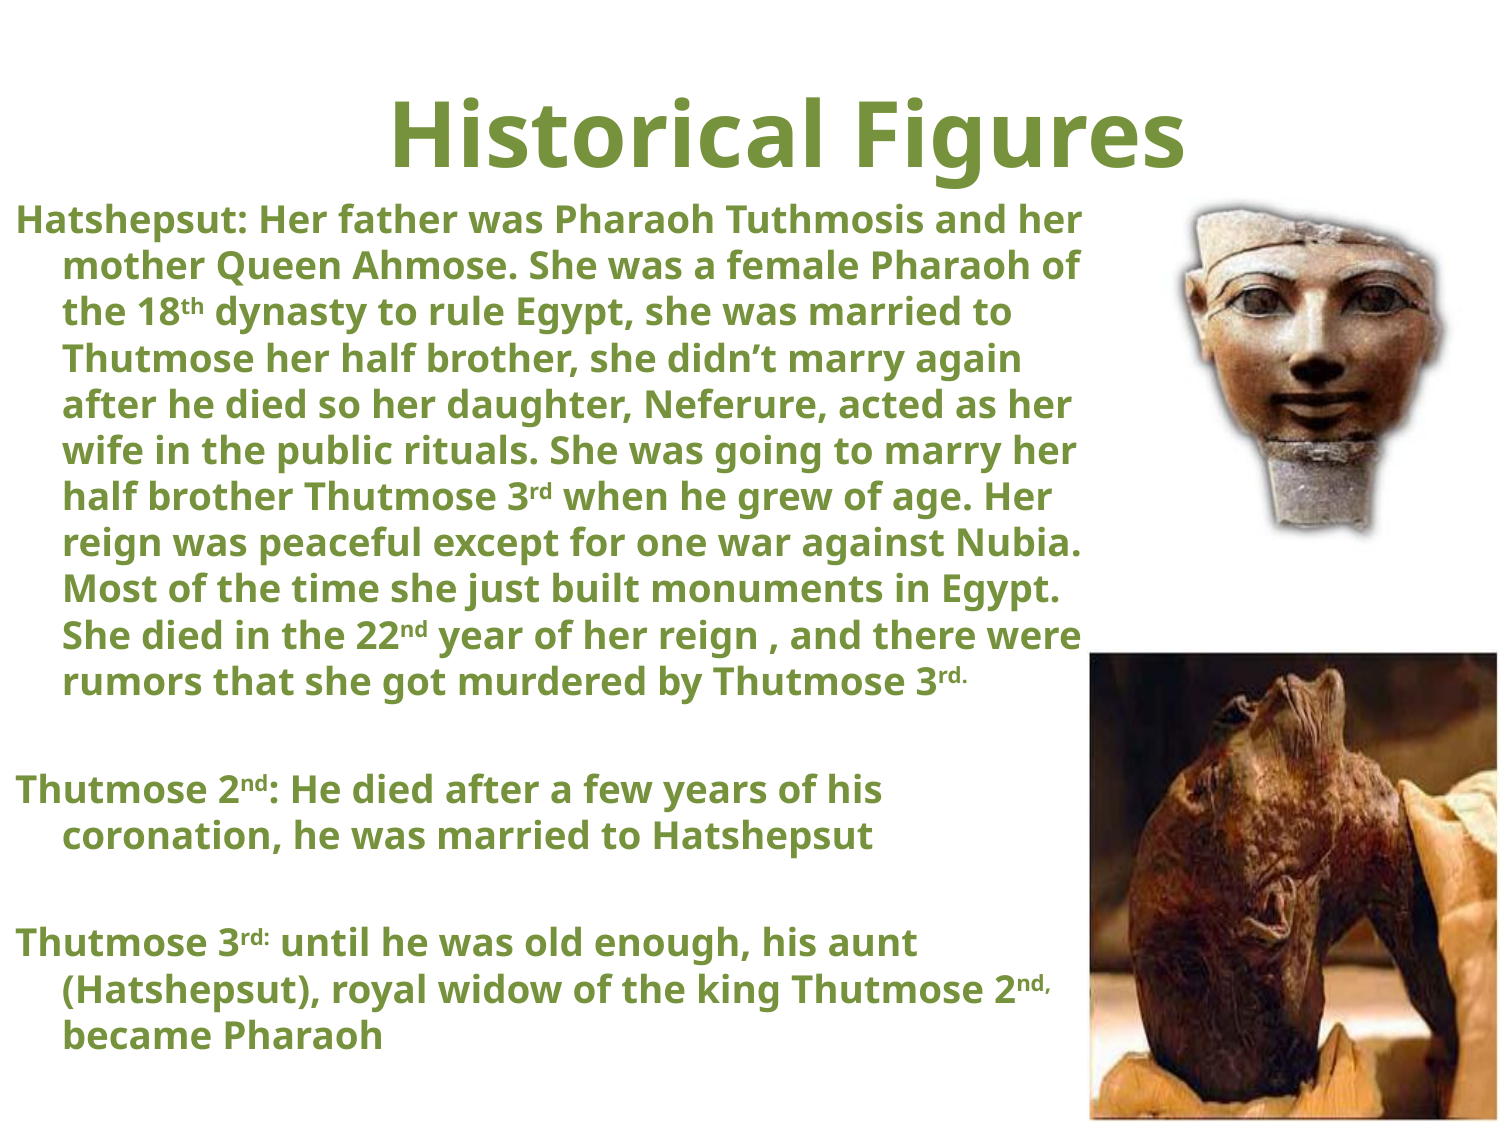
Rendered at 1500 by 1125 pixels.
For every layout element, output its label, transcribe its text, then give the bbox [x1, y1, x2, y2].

picture [1162, 174, 1476, 563]
title Historical Figures [362, 37, 1213, 225]
list Hatshepsut: Her father was Pharaoh Tuthmosis and her mother Queen Ahmose. She was a female Pharaoh of the 18th dynasty to rule Egypt, she was married to Thutmose her half brother, she didn’t marry again after he died so her daughter, Neferure, acted as her wife in the public rituals. She was going to marry her half brother Thutmose 3rd when he grew of age. Her reign was peaceful except for one war against Nubia. Most of the time she just built monuments in Egypt. She died in the 22nd year of her reign , and there were rumors that she got murdered by Thutmose 3rd. Thutmose 2nd: He died after a few years of his coronation, he was married to Hatshepsut Thutmose 3rd: until he was old enough, his aunt (Hatshepsut), royal widow of the king Thutmose 2nd, became Pharaoh [0, 187, 1113, 1088]
picture [1087, 649, 1500, 1125]
